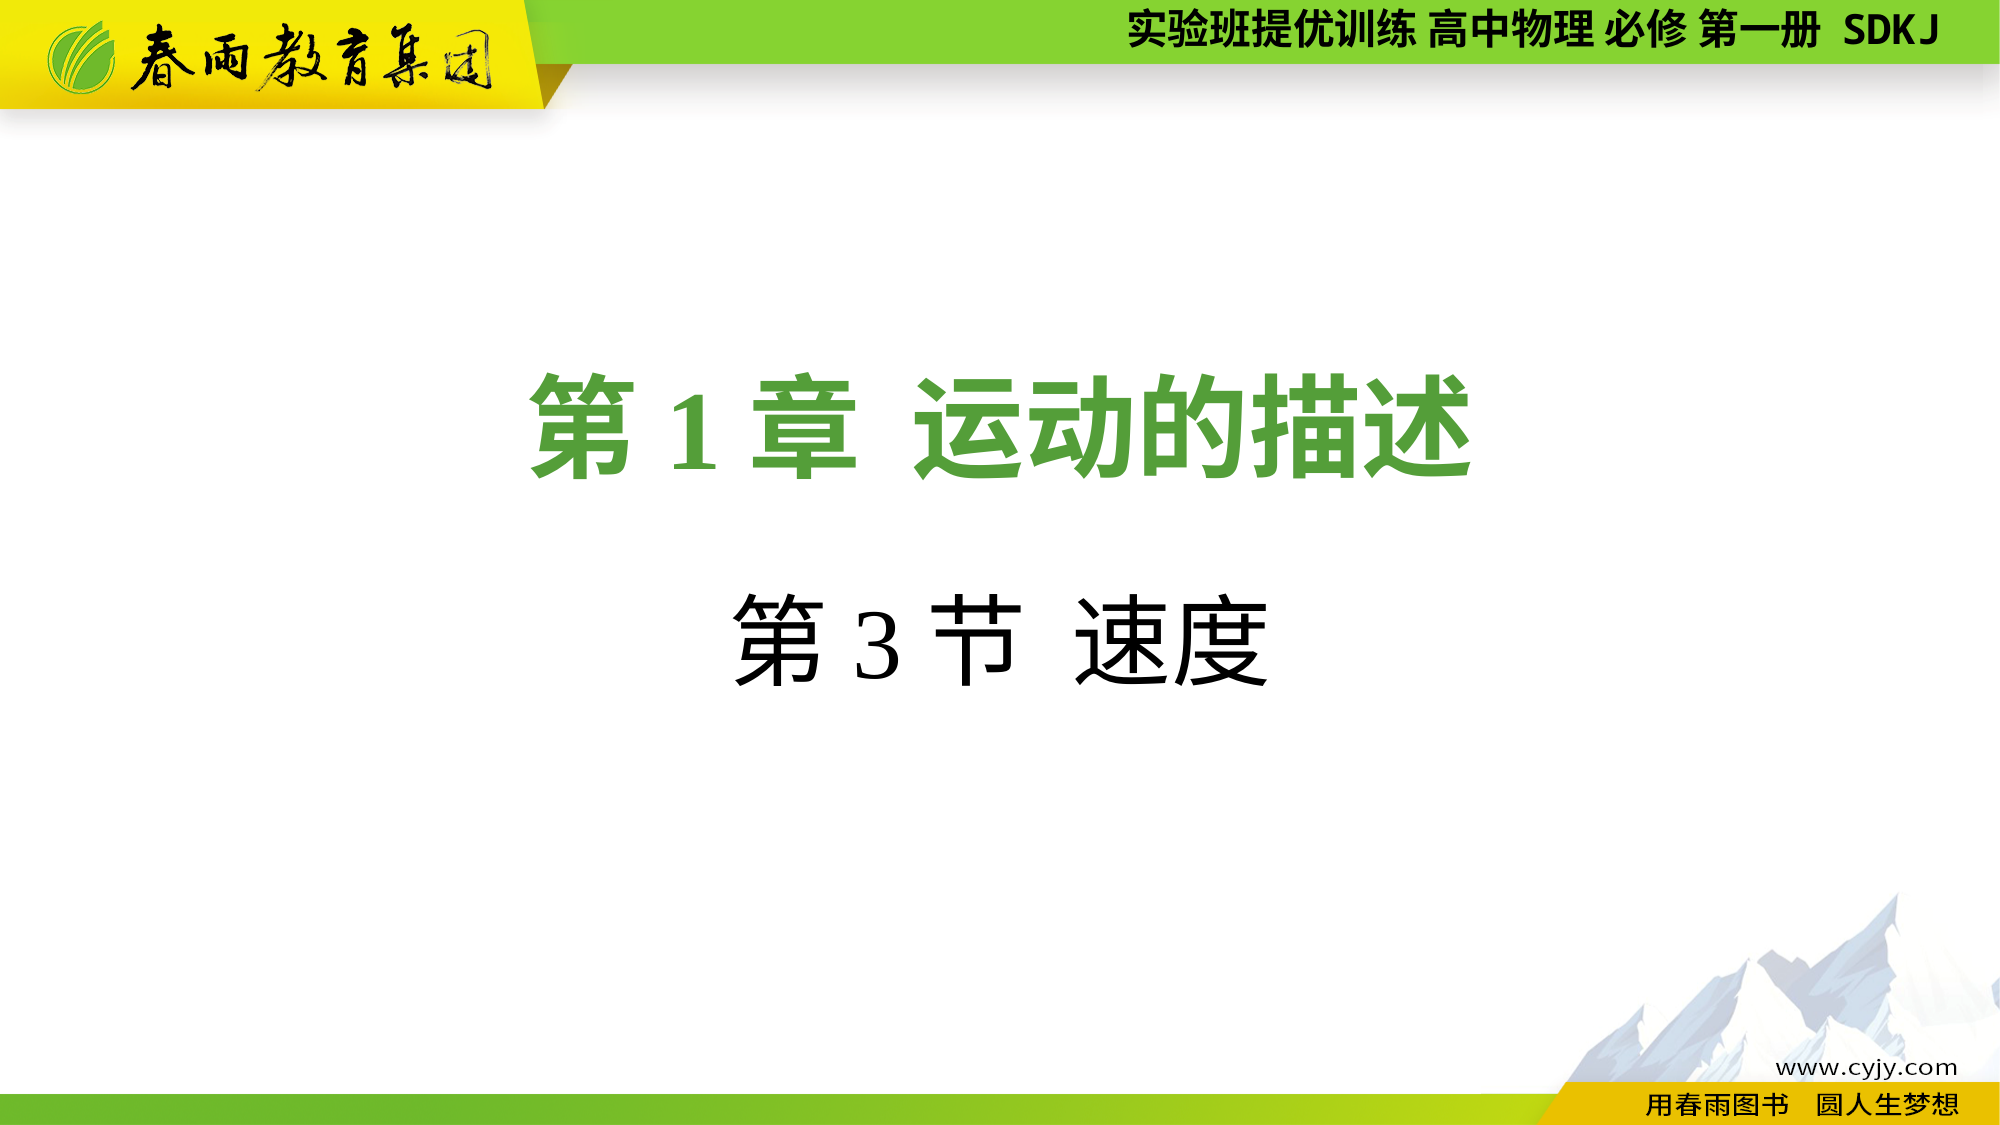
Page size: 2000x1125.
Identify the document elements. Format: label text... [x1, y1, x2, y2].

text_box 第3节 速度 [54, 511, 1946, 706]
picture [0, 0, 2000, 1125]
text_box 第1章 运动的描述 [54, 282, 1946, 500]
